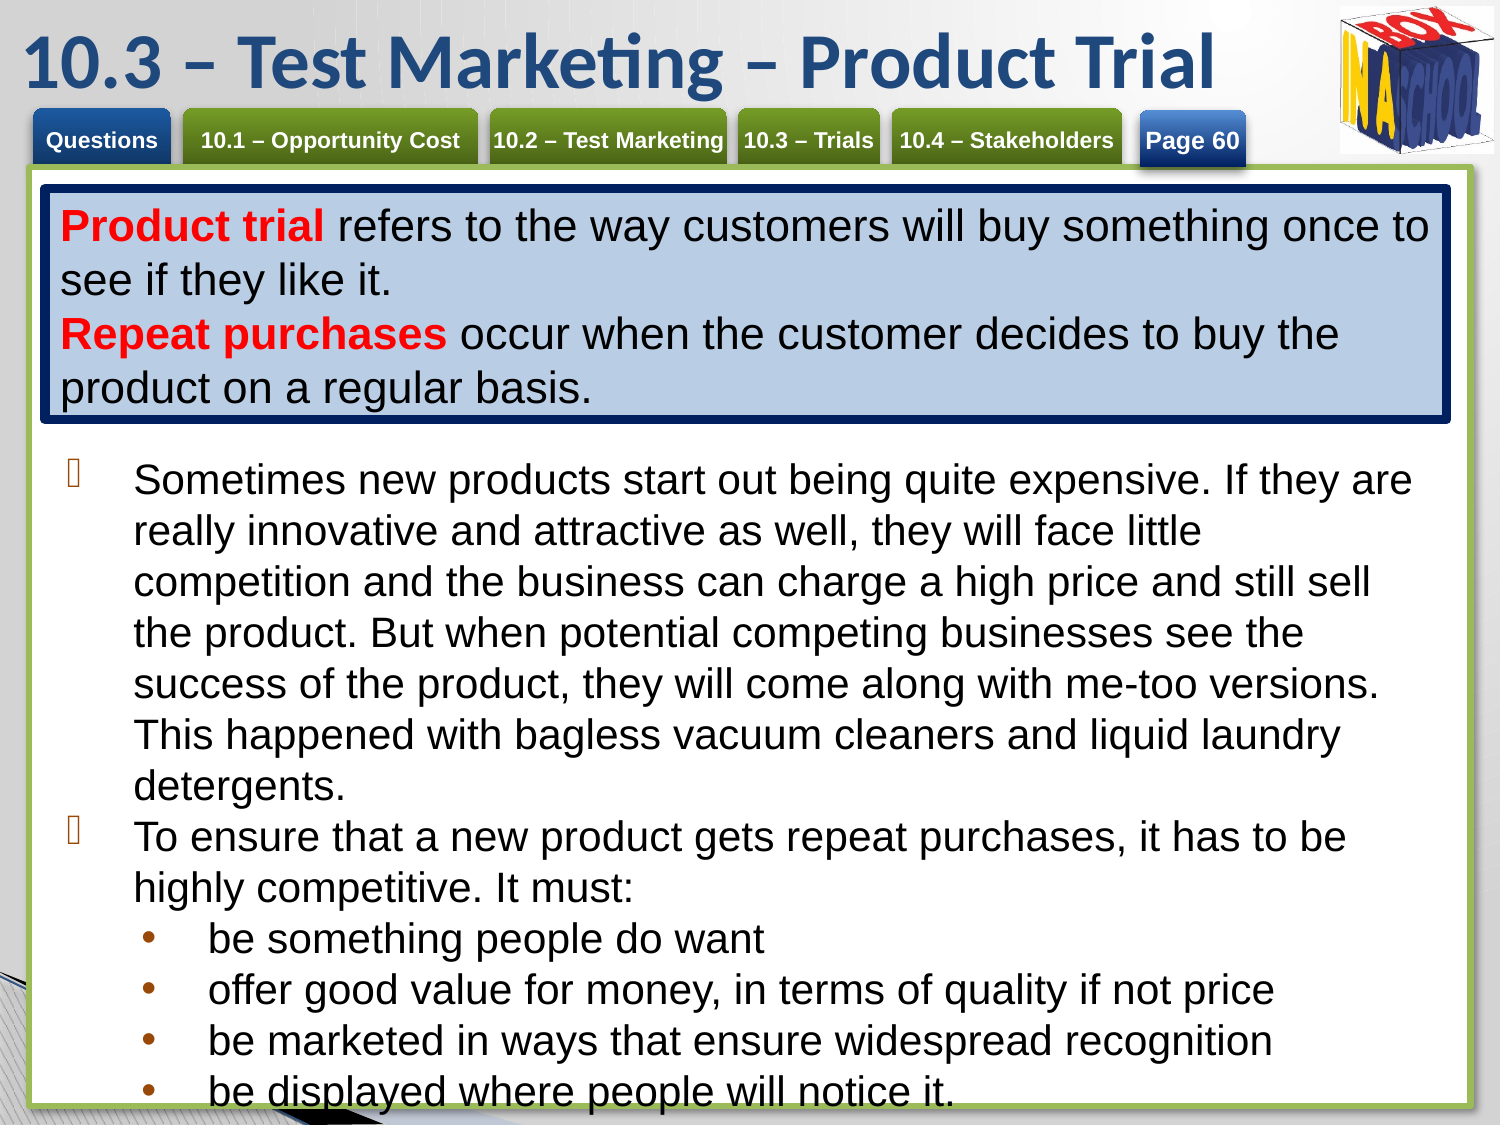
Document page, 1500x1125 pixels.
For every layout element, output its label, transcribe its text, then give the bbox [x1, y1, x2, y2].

text_box Page 60 [1139, 109, 1247, 167]
text_box Product trial refers to the way customers will buy something once to see if they like it. Repeat purchases occur when the customer decides to buy the product on a regular basis. [45, 188, 1447, 420]
picture [1340, 6, 1495, 154]
title 10.3 – Test Marketing – Product Trial [5, 11, 1270, 102]
text_box Sometimes new products start out being quite expensive. If they are really innovative and attractive as well, they will face little competition and the business can charge a high price and still sell the product. But when potential competing businesses see the success of the product, they will come along with me-too versions. This happened with bagless vacuum cleaners and liquid laundry detergents. To ensure that a new product gets repeat purchases, it has to be highly competitive. It must: be something people do want offer good value for money, in terms of quality if not price be marketed in ways that ensure widespread recognition be displayed where people will notice it. [51, 444, 1447, 1123]
